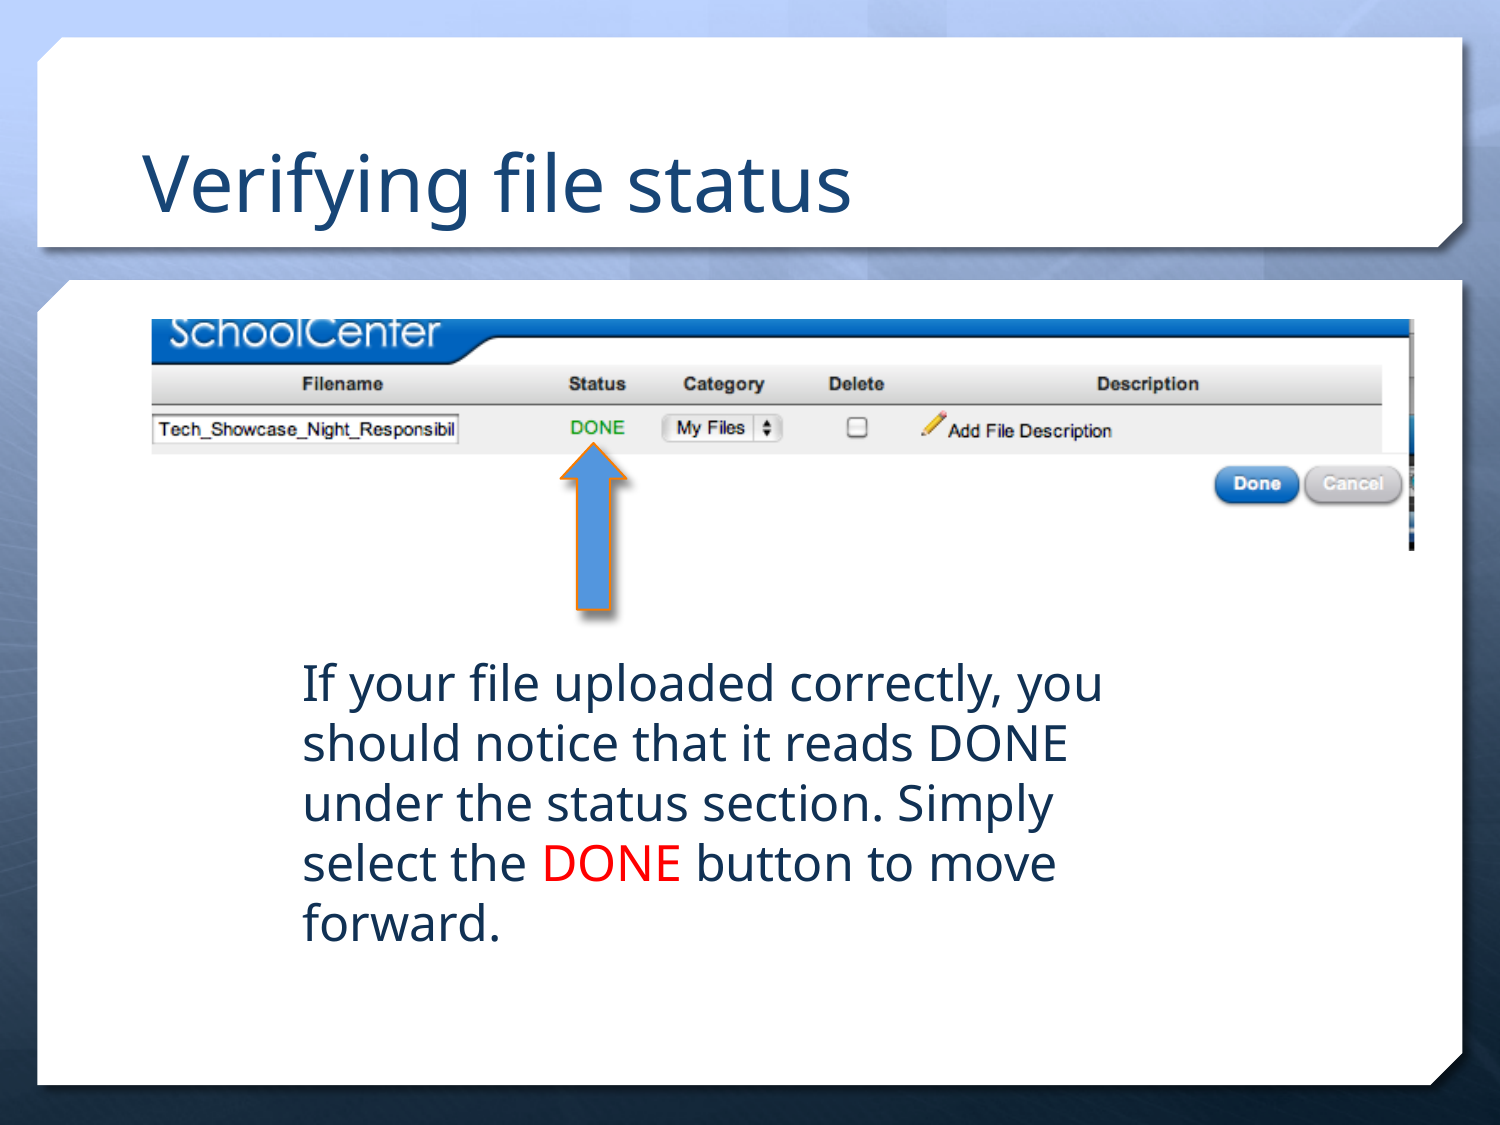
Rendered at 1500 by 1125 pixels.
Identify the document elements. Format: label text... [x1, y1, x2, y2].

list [151, 319, 1415, 551]
text_box [575, 568, 611, 611]
text_box If your file uploaded correctly, you should notice that it reads DONE under the status section. Simply select the DONE button to move forward. [287, 644, 1192, 959]
title Verifying file status [127, 48, 1372, 236]
